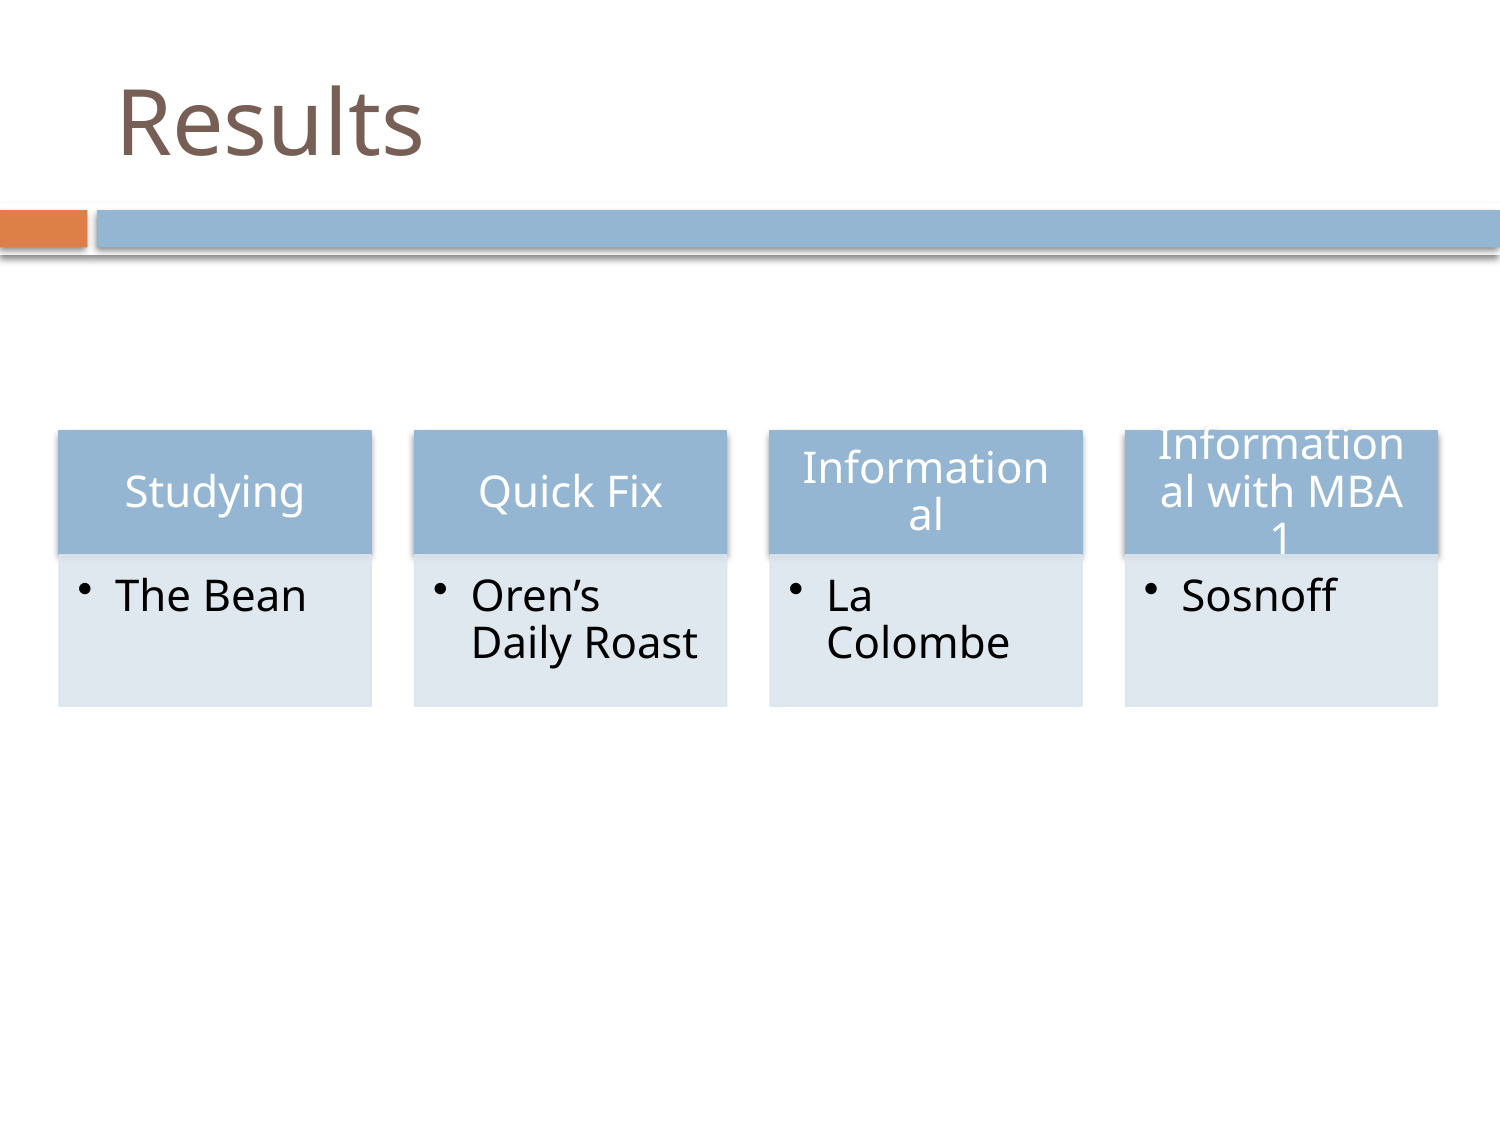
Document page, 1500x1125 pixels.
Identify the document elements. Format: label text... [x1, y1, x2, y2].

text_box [58, 274, 1439, 864]
title Results [100, 37, 1438, 200]
